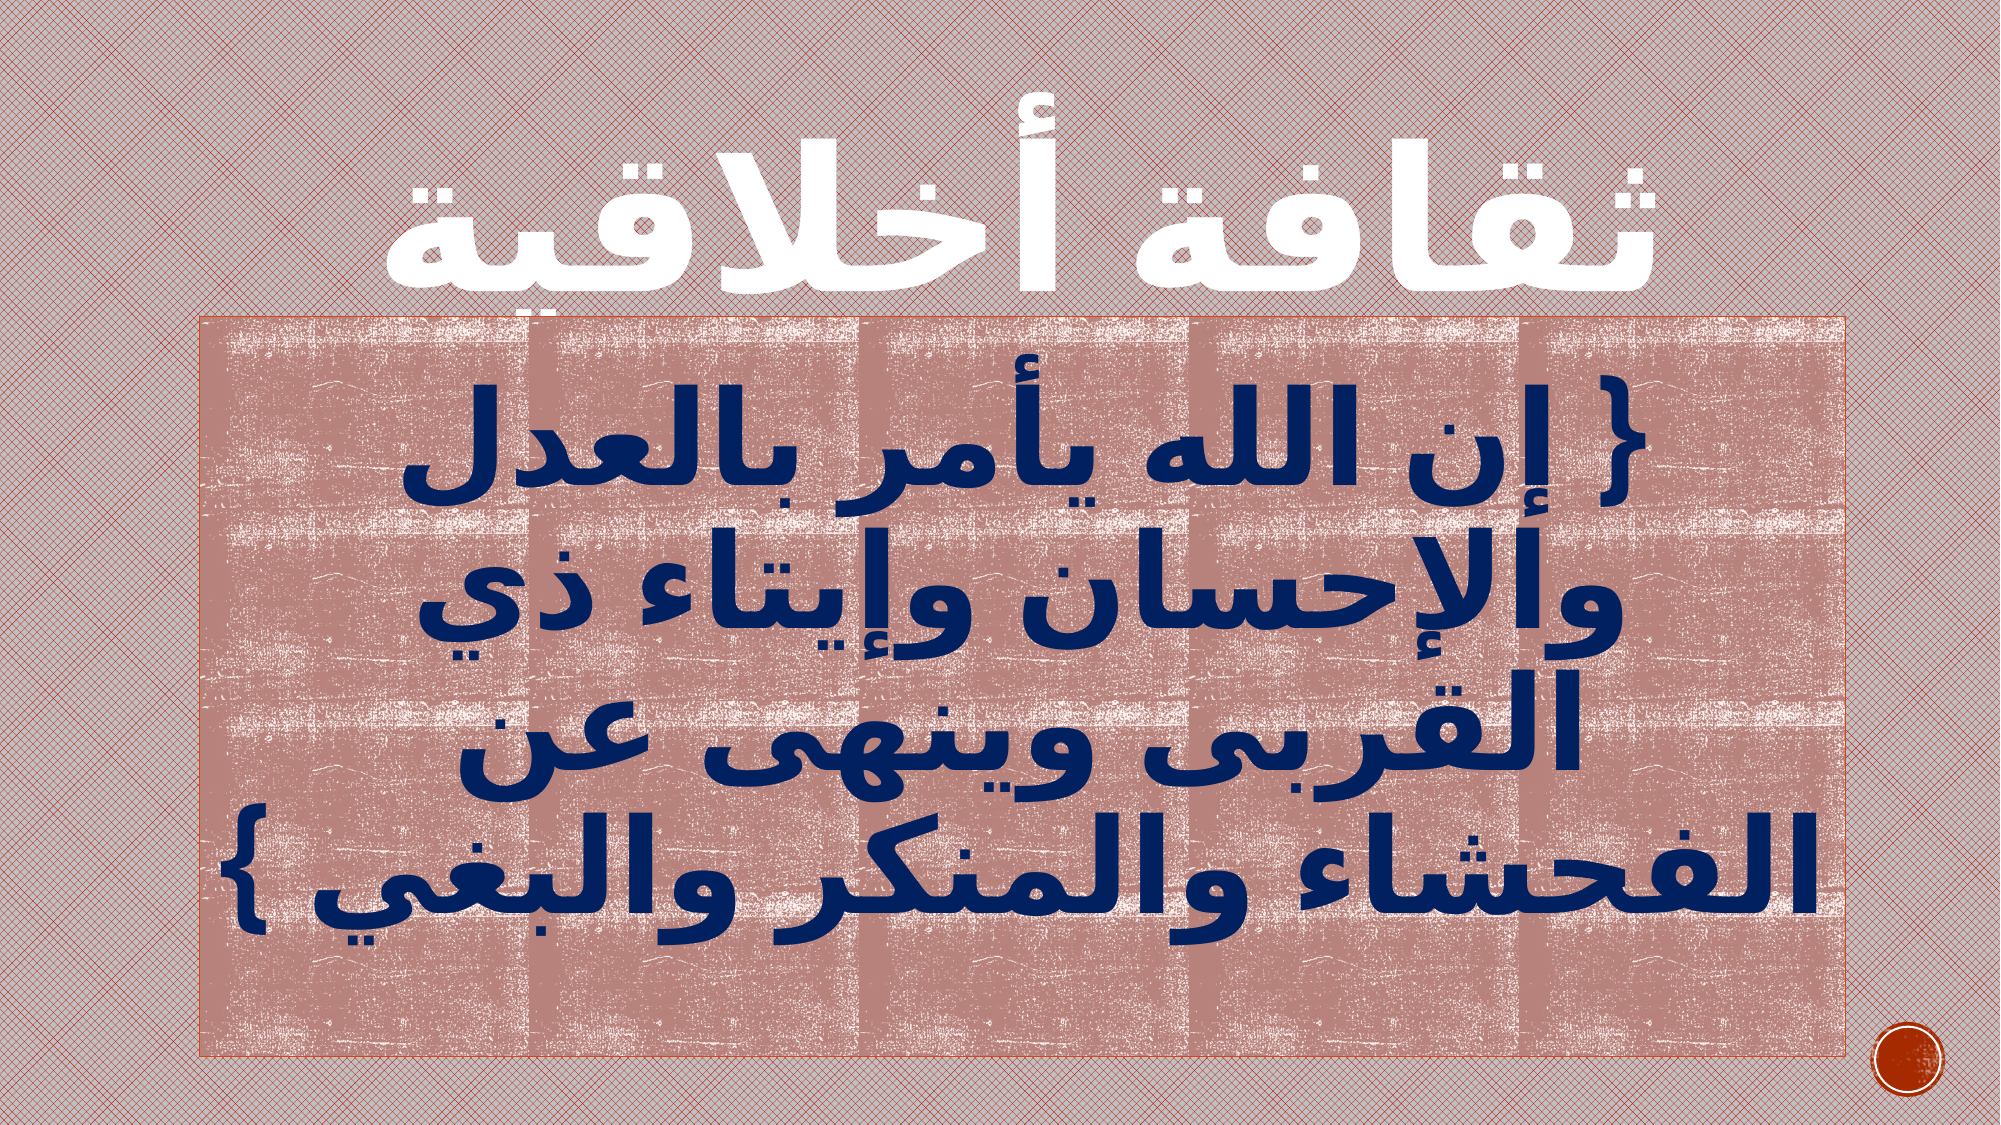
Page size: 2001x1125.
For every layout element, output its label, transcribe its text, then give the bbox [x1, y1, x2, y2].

list { إن الله يأمر بالعدل والإحسان وإيتاء ذي القربى وينهى عن الفحشاء والمنكر والبغي } [199, 316, 1846, 1057]
title ثقافة أخلاقية [232, 44, 1813, 316]
